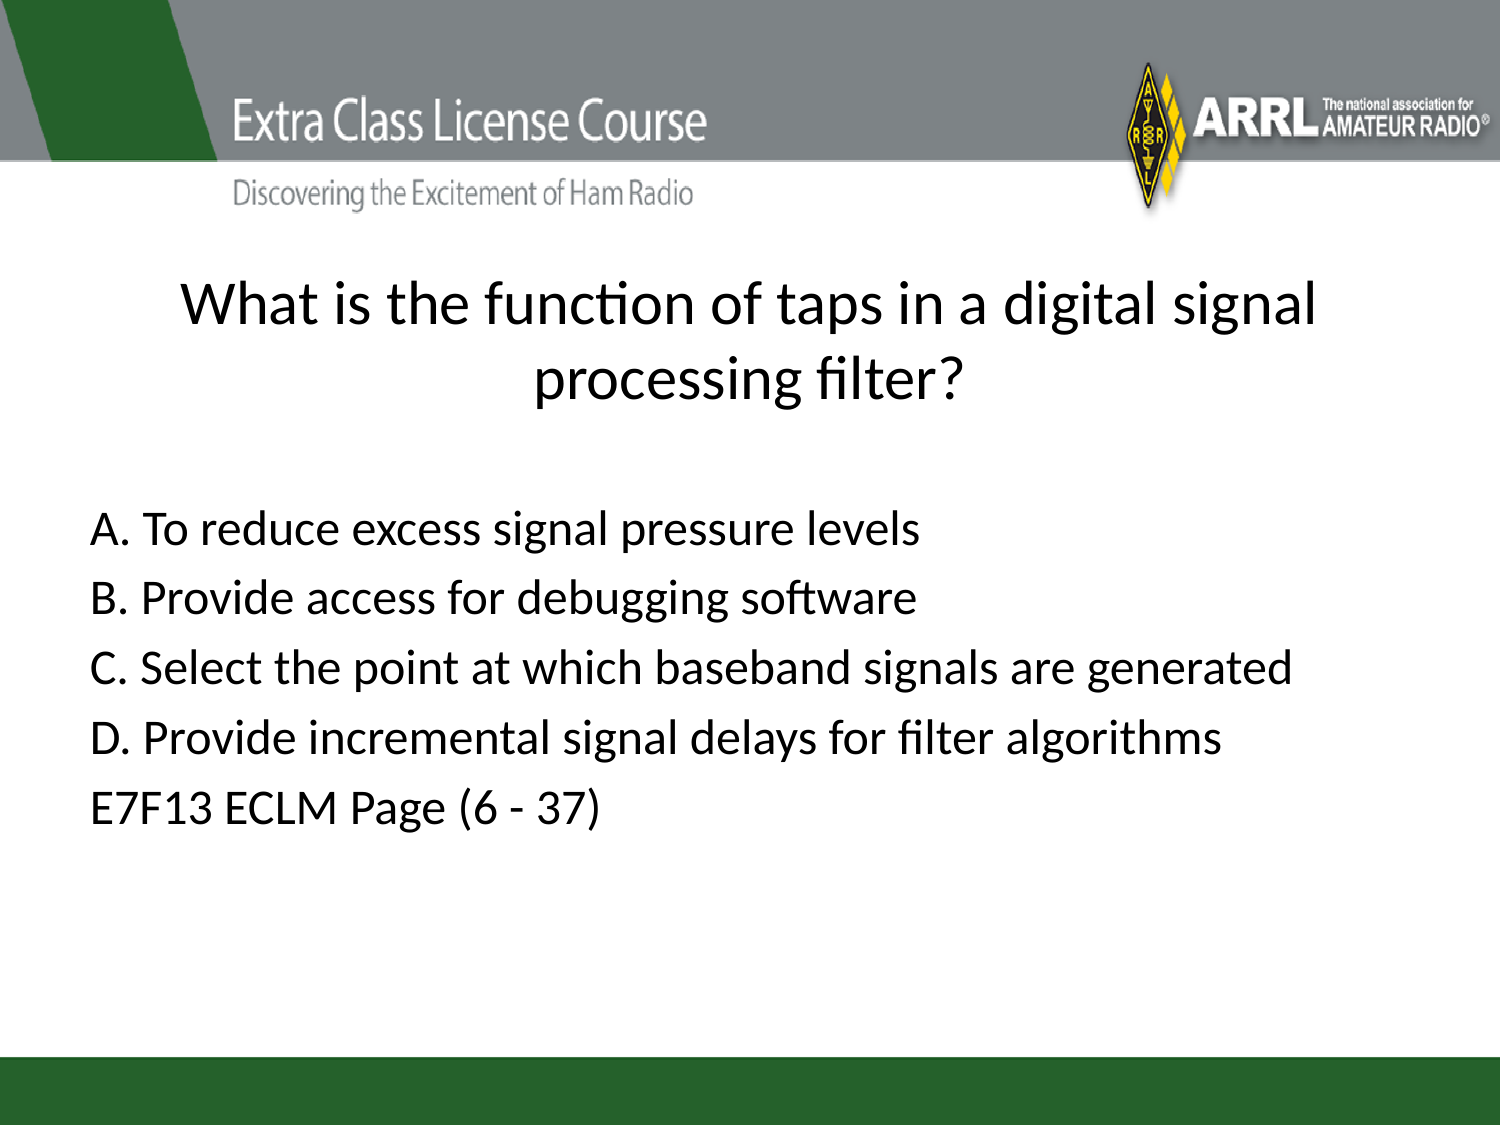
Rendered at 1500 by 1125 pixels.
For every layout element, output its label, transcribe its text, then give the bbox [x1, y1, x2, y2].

list A. To reduce excess signal pressure levels B. Provide access for debugging software C. Select the point at which baseband signals are generated D. Provide incremental signal delays for filter algorithms E7F13 ECLM Page (6 - 37) [75, 487, 1425, 1005]
picture [0, 0, 1500, 1125]
title What is the function of taps in a digital signal processing filter? [75, 254, 1425, 435]
